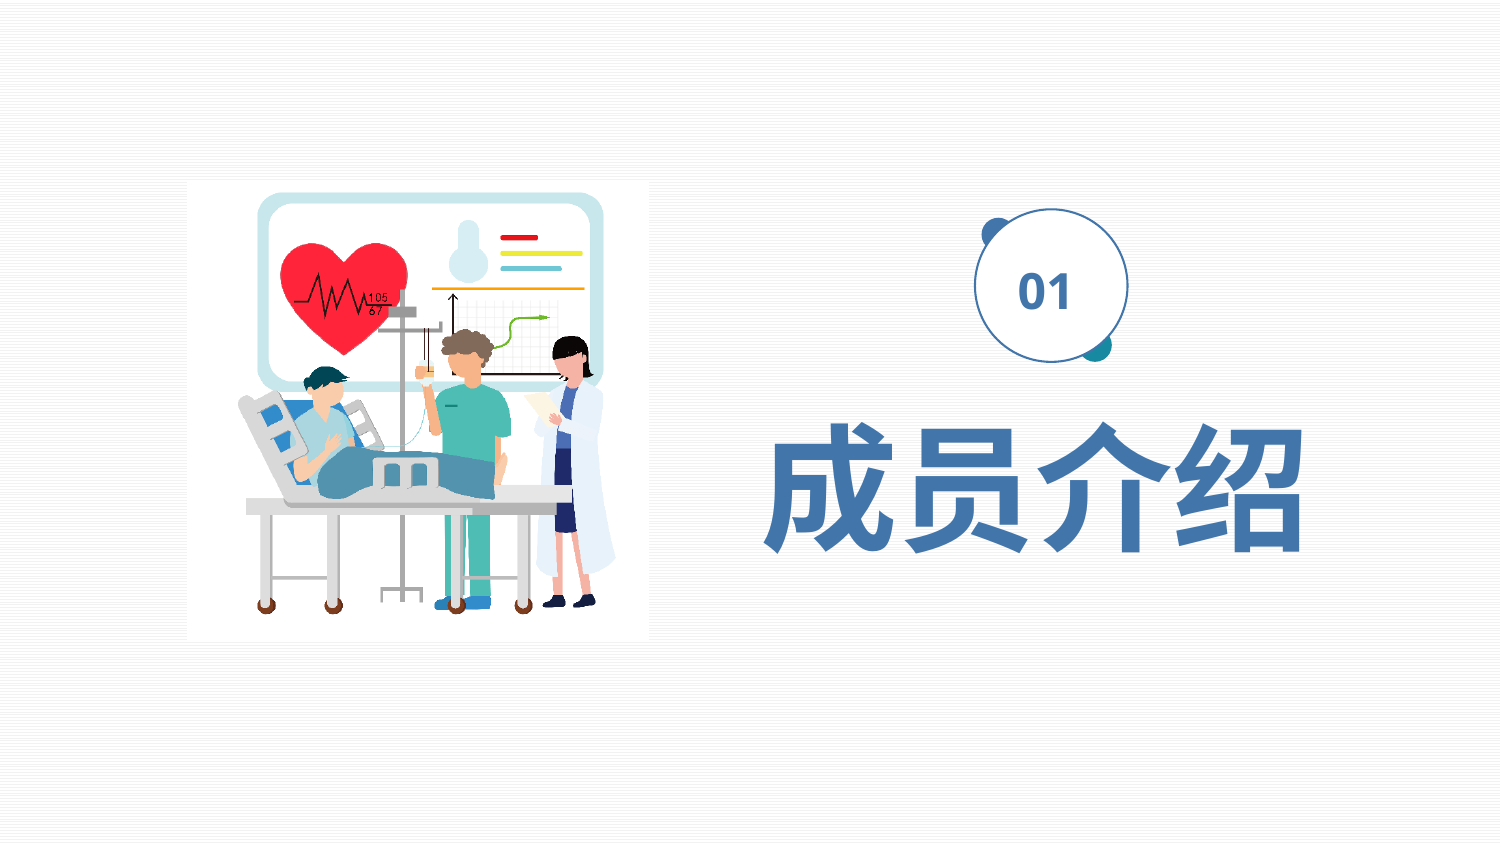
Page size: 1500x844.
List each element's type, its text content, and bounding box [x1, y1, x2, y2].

picture [186, 180, 649, 642]
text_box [974, 209, 1128, 362]
text_box 成员介绍 [745, 395, 1357, 576]
